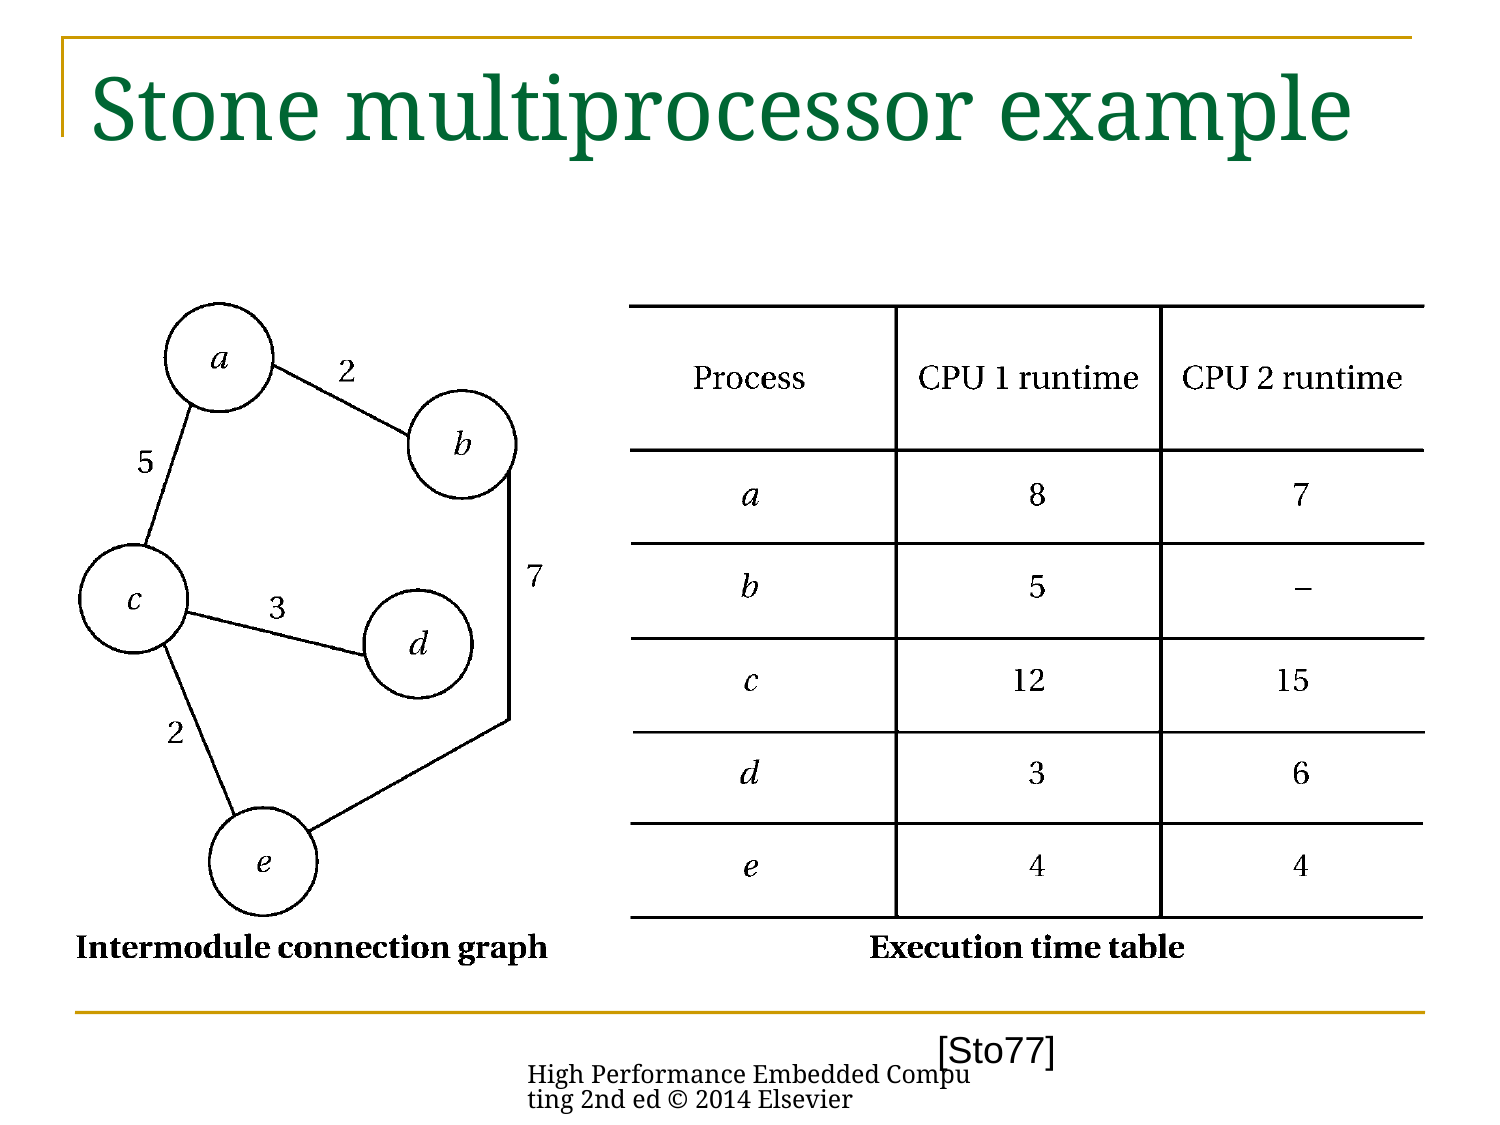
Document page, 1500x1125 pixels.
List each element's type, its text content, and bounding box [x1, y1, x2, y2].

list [74, 301, 1426, 966]
text_box [Sto77] [922, 1018, 1072, 1079]
footer High Performance Embedded Computing 2nd ed © 2014 Elsevier [512, 1025, 988, 1100]
title Stone multiprocessor example [75, 45, 1425, 233]
